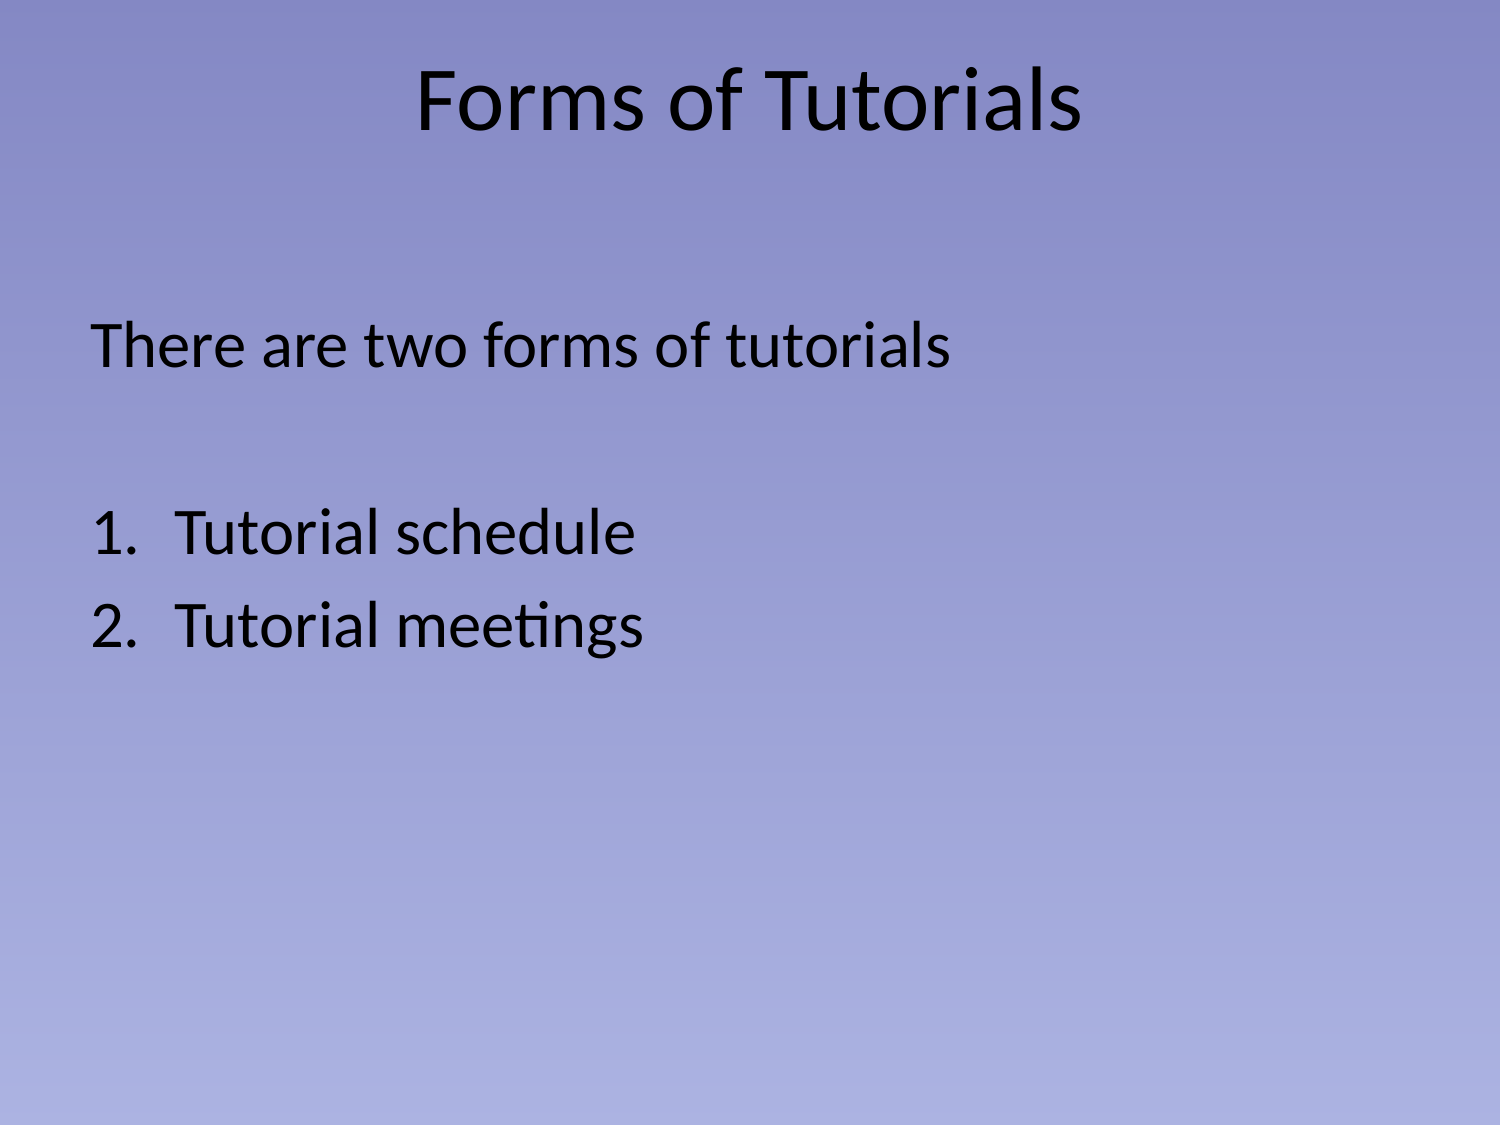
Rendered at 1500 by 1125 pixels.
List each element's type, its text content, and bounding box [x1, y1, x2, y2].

list There are two forms of tutorials Tutorial schedule Tutorial meetings [75, 200, 1425, 1005]
title Forms of Tutorials [75, 12, 1425, 175]
